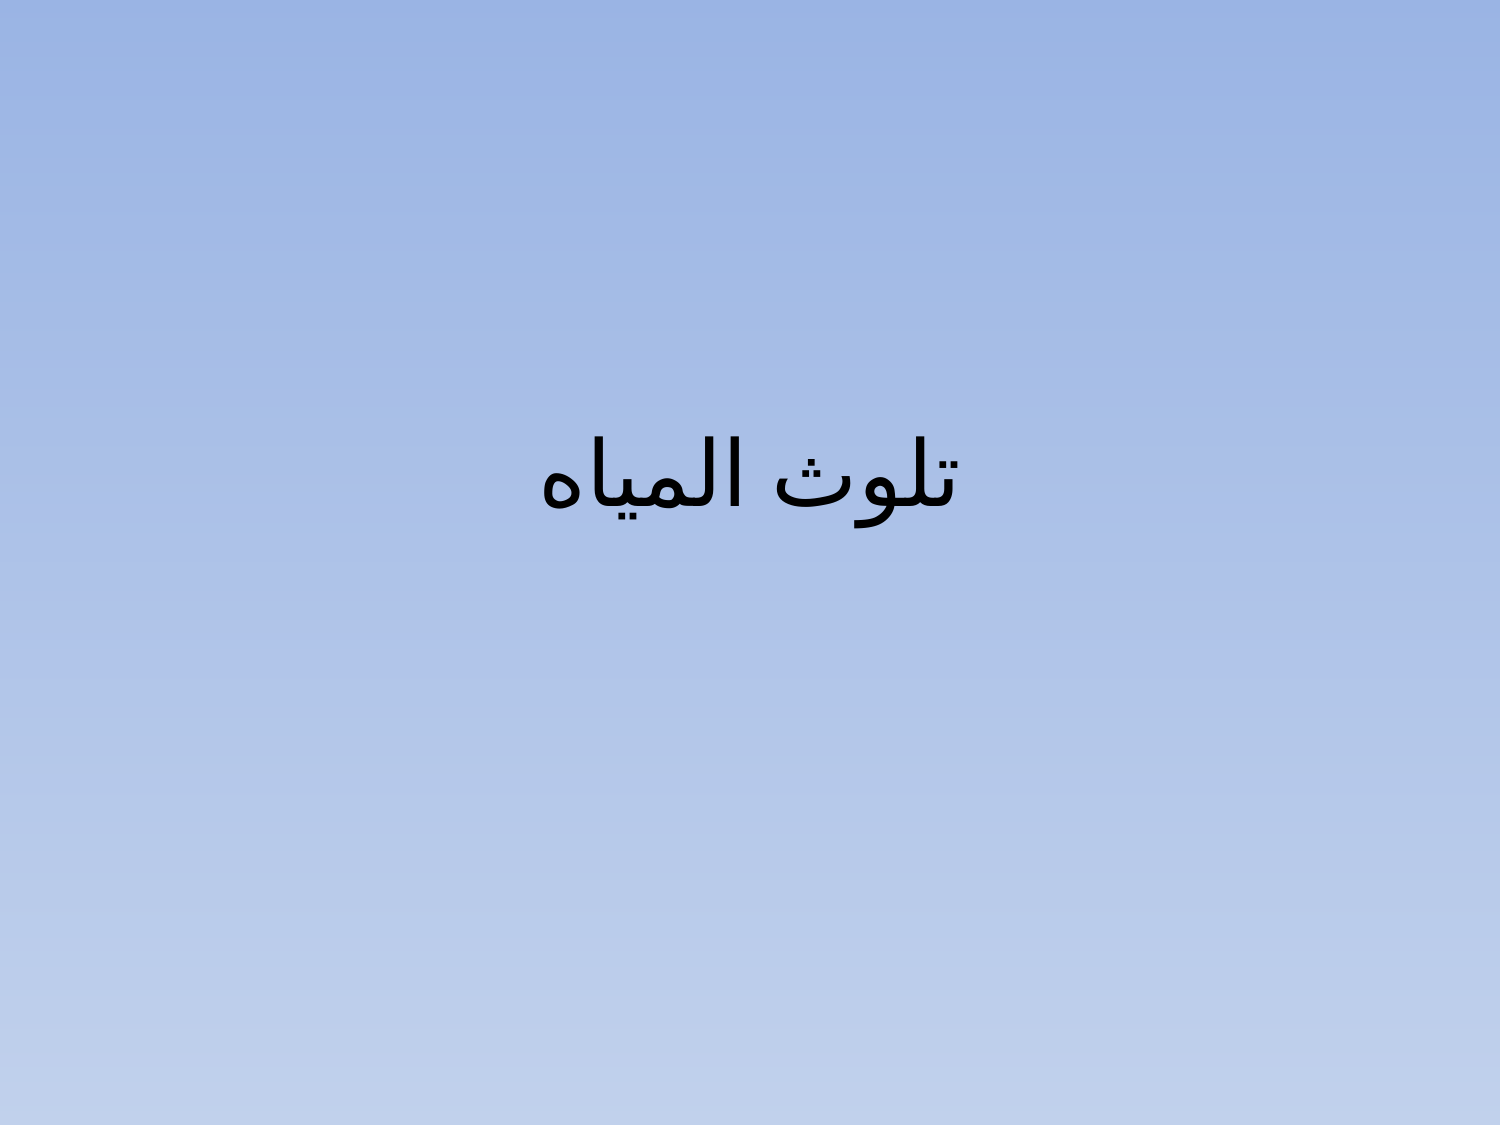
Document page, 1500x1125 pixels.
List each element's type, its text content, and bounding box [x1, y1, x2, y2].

title تلوث المياه [112, 349, 1388, 591]
